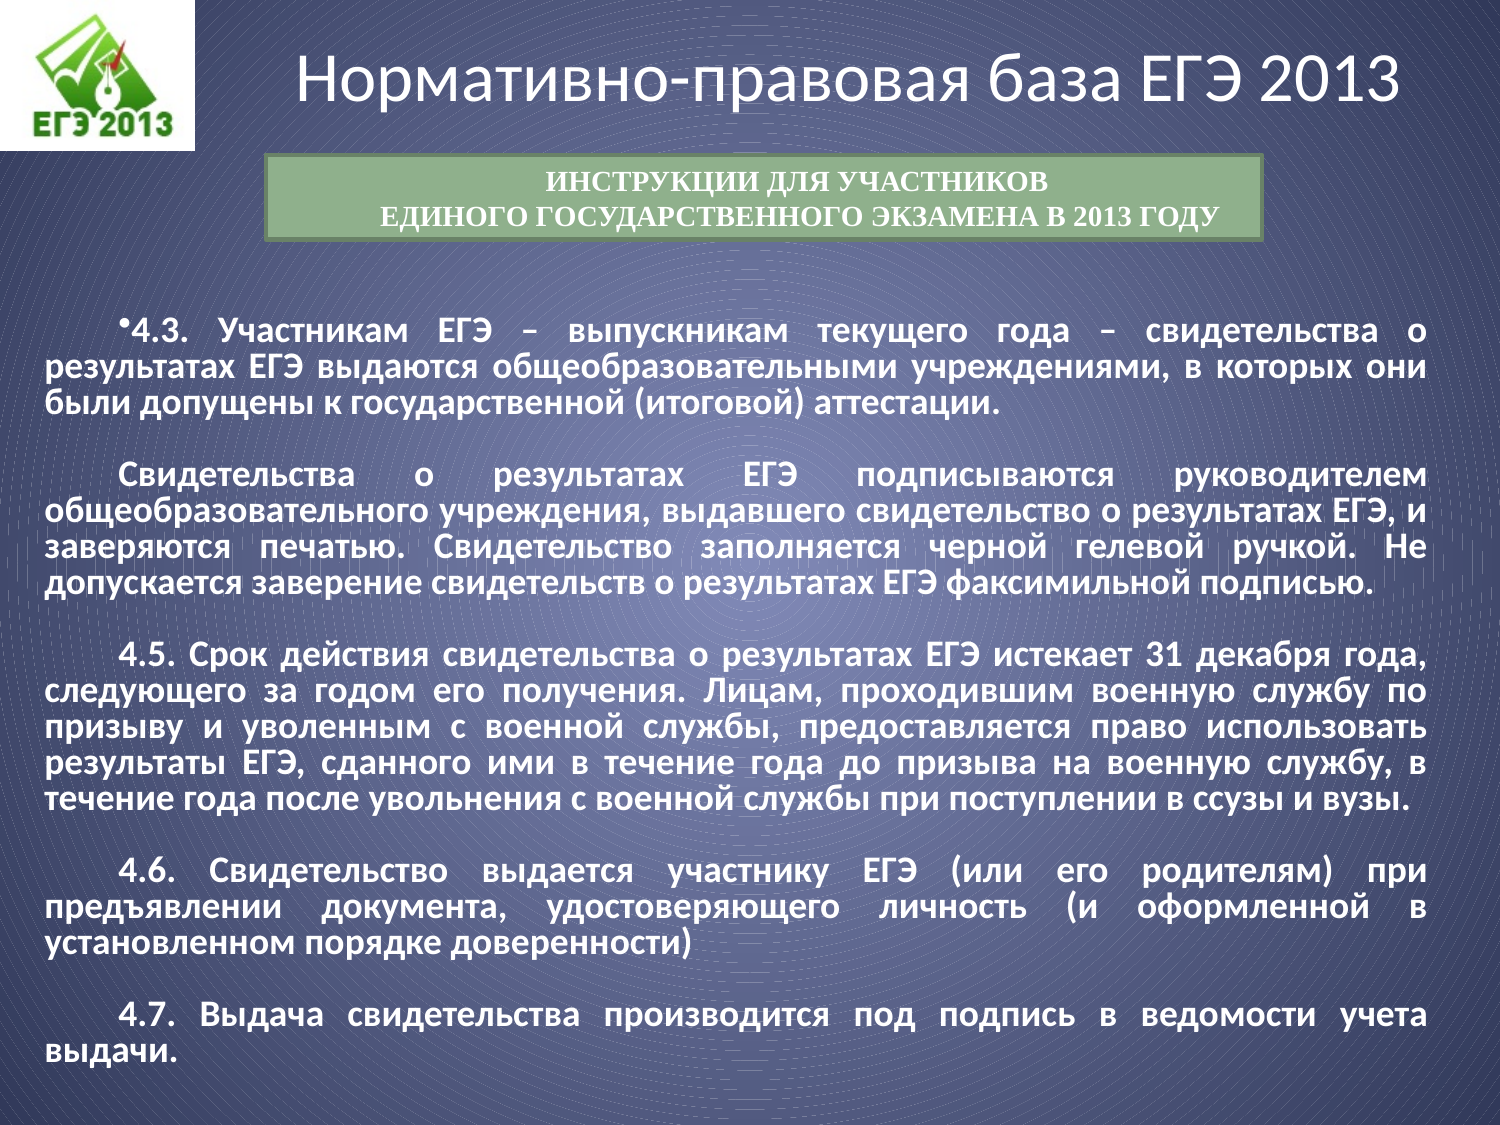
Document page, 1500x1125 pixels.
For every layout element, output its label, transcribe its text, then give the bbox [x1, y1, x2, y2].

list 4.3. Участникам ЕГЭ – выпускникам текущего года – свидетельства о результатах ЕГЭ выдаются общеобразовательными учреждениями, в которых они были допущены к государственной (итоговой) аттестации. Свидетельства о результатах ЕГЭ подписываются руководителем общеобразовательного учреждения, выдавшего свидетельство о результатах ЕГЭ, и заверяются печатью. Свидетельство заполняется черной гелевой ручкой. Не допускается заверение свидетельств о результатах ЕГЭ факсимильной подписью. 4.5. Срок действия свидетельства о результатах ЕГЭ истекает 31 декабря года, следующего за годом его получения. Лицам, проходившим военную службу по призыву и уволенным с военной службы, предоставляется право использовать результаты ЕГЭ, сданного ими в течение года до призыва на военную службу, в течение года после увольнения с военной службы при поступлении в ссузы и вузы. 4.6. Свидетельство выдается участнику ЕГЭ (или его родителям) при предъявлении документа, удостоверяющего личность (и оформленной в установленном порядке доверенности) 4.7. Выдача свидетельства производится под подпись в ведомости учета выдачи. [29, 306, 1444, 1125]
text_box ИНСТРУКЦИИ ДЛЯ УЧАСТНИКОВ ЕДИНОГО ГОСУДАРСТВЕННОГО ЭКЗАМЕНА В 2013 ГОДУ [264, 153, 1264, 242]
picture [0, 0, 195, 151]
text_box Нормативно-правовая база ЕГЭ 2013 [197, 0, 1418, 148]
